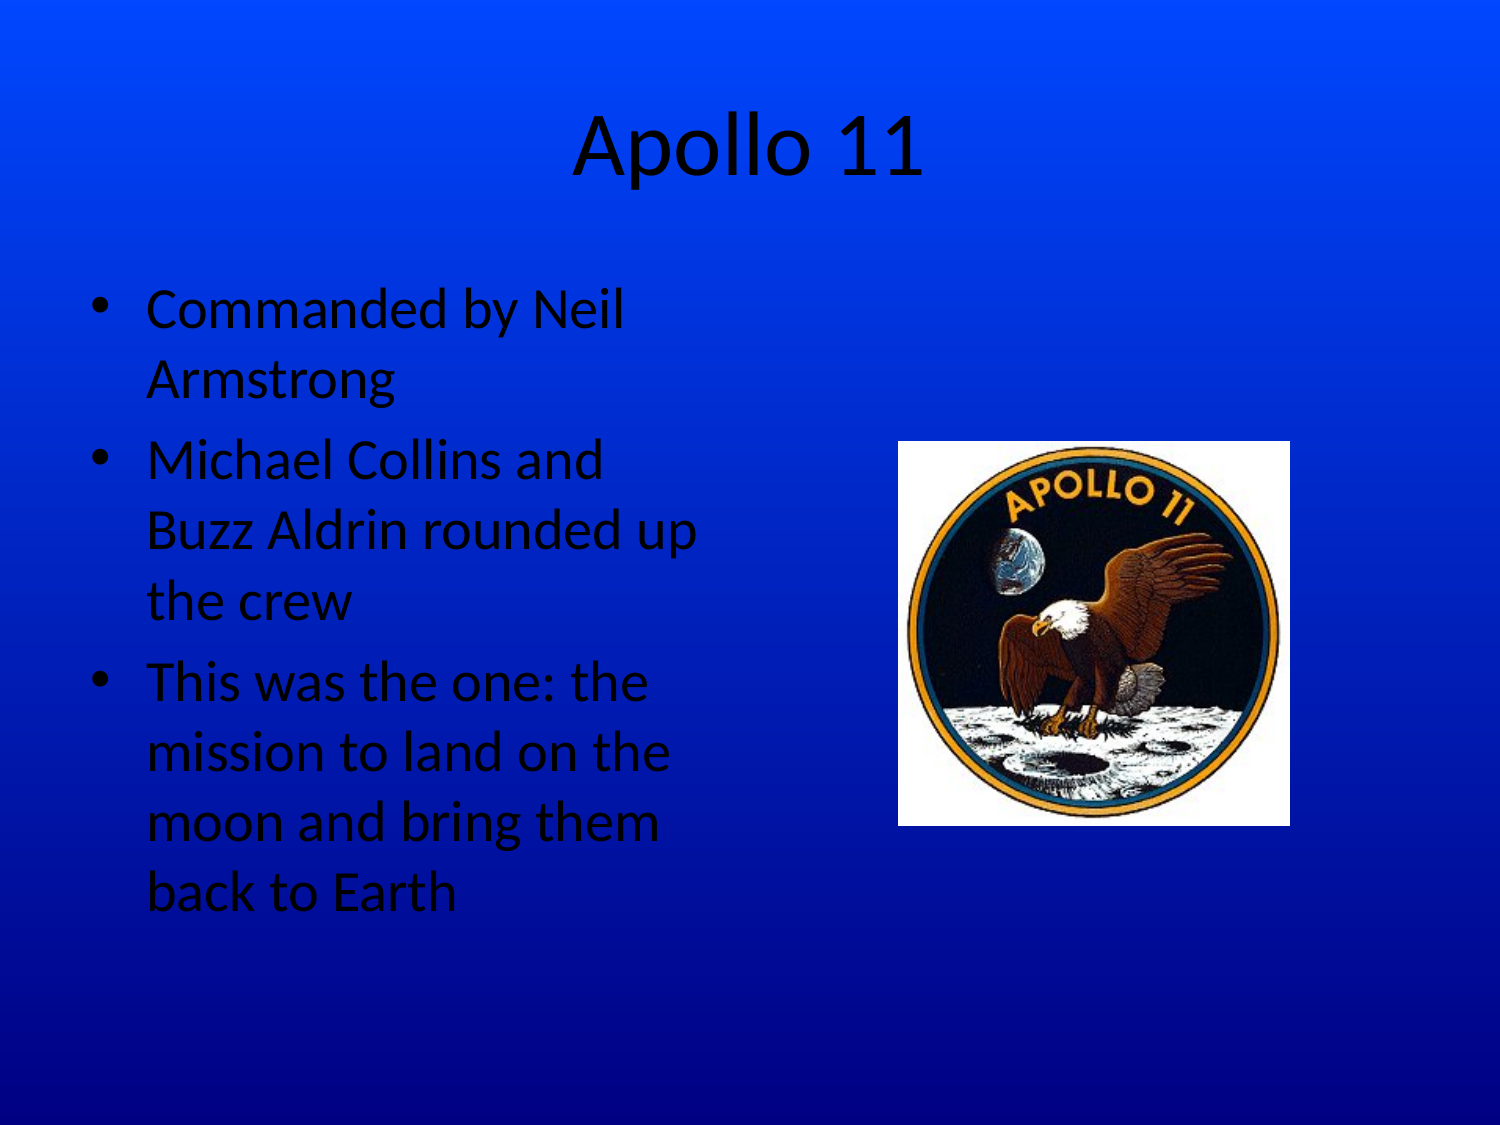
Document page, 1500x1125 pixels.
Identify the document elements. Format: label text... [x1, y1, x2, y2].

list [898, 441, 1290, 827]
list Commanded by Neil Armstrong Michael Collins and Buzz Aldrin rounded up the crew This was the one: the mission to land on the moon and bring them back to Earth [75, 262, 738, 1005]
title Apollo 11 [75, 45, 1425, 233]
